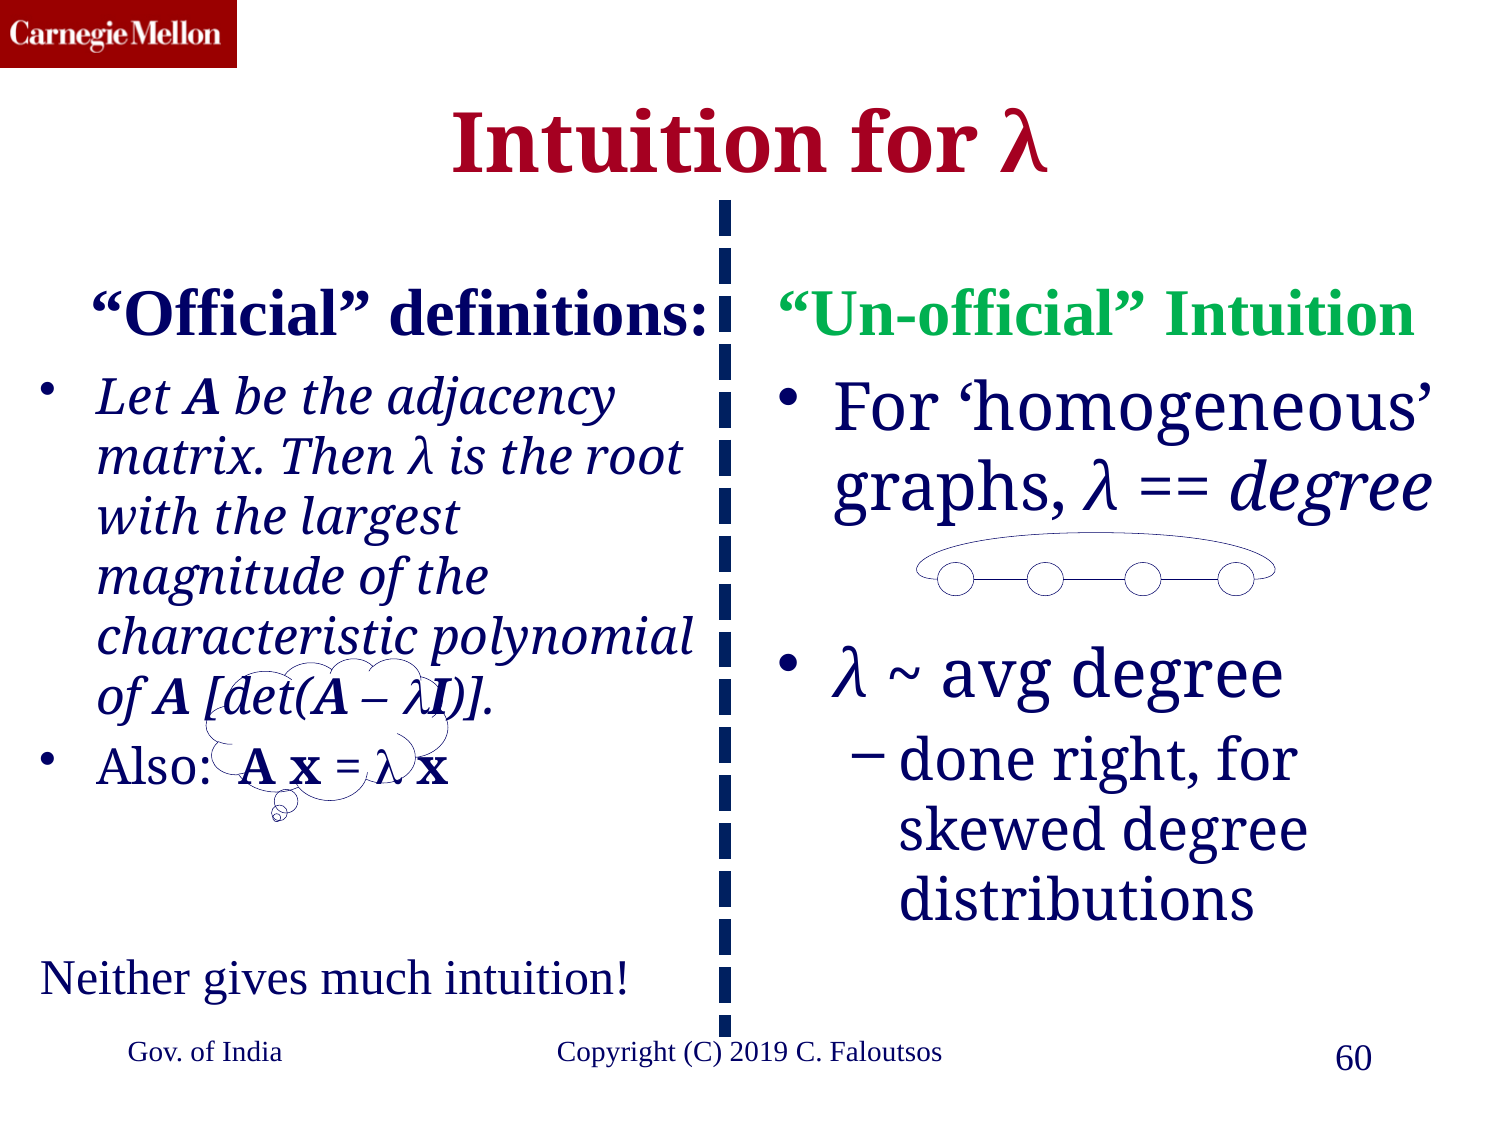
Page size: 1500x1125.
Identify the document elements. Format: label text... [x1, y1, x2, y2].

list Let A be the adjacency matrix. Then λ is the root with the largest magnitude of the characteristic polynomial of A [det(A – lI)]. Also: A x = l x Neither gives much intuition! [24, 356, 713, 1006]
list “Un-official” Intuition [761, 251, 1476, 356]
list “Official” definitions: [74, 251, 720, 357]
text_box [937, 562, 1255, 596]
text_box [205, 658, 448, 822]
list For ‘homogeneous’ graphs, λ == degree λ ~ avg degree done right, for skewed degree distributions [761, 356, 1476, 1006]
slide_number 60 [1074, 1024, 1388, 1101]
picture [0, 0, 237, 68]
title Intuition for λ [74, 44, 1426, 233]
list “Official” definitions: [729, 251, 738, 357]
footer Copyright (C) 2019 C. Faloutsos [512, 1024, 988, 1101]
slide_number Gov. of India [112, 1024, 426, 1101]
